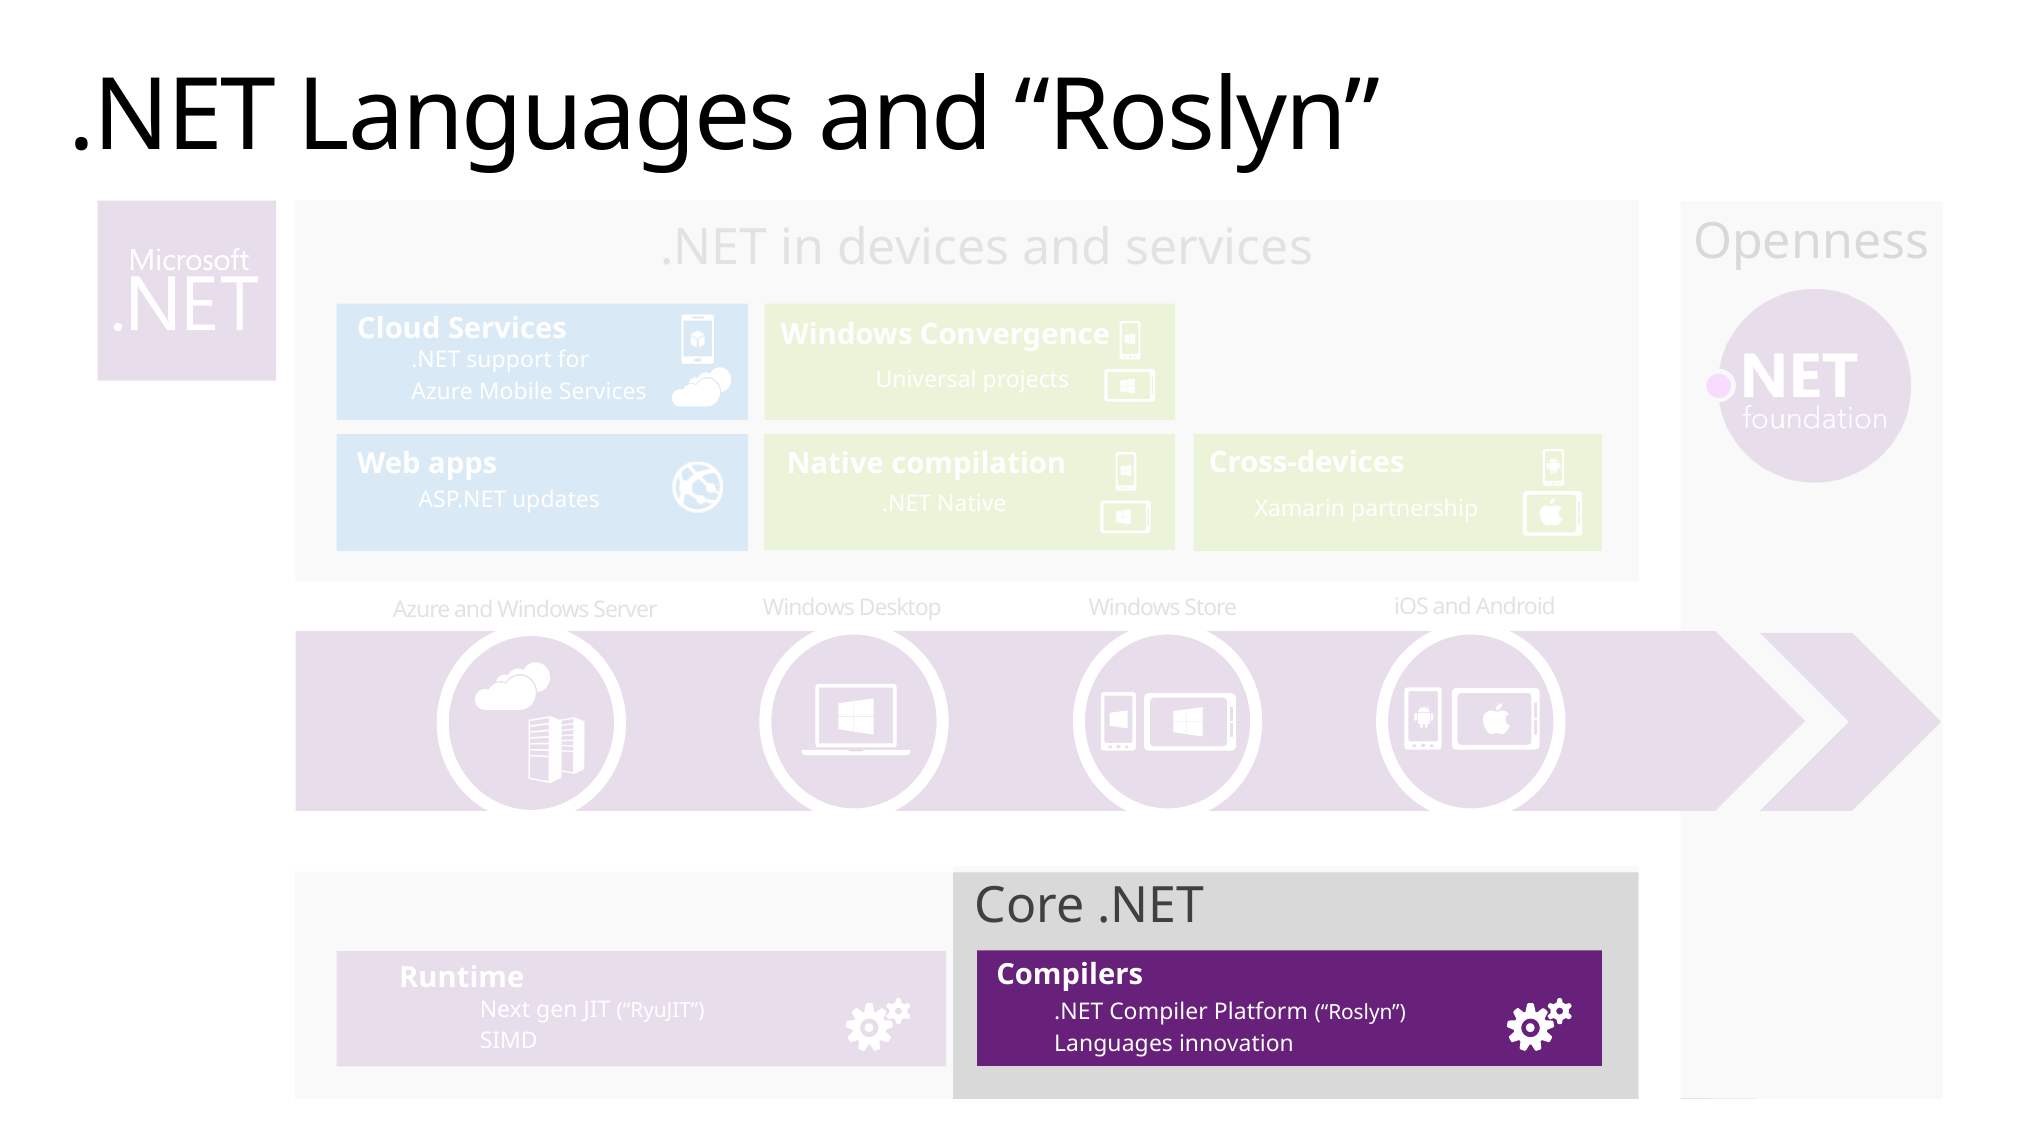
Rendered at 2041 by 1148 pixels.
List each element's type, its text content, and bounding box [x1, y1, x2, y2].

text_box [68, 198, 2041, 1101]
title .NET Languages and “Roslyn” [45, 48, 1996, 199]
